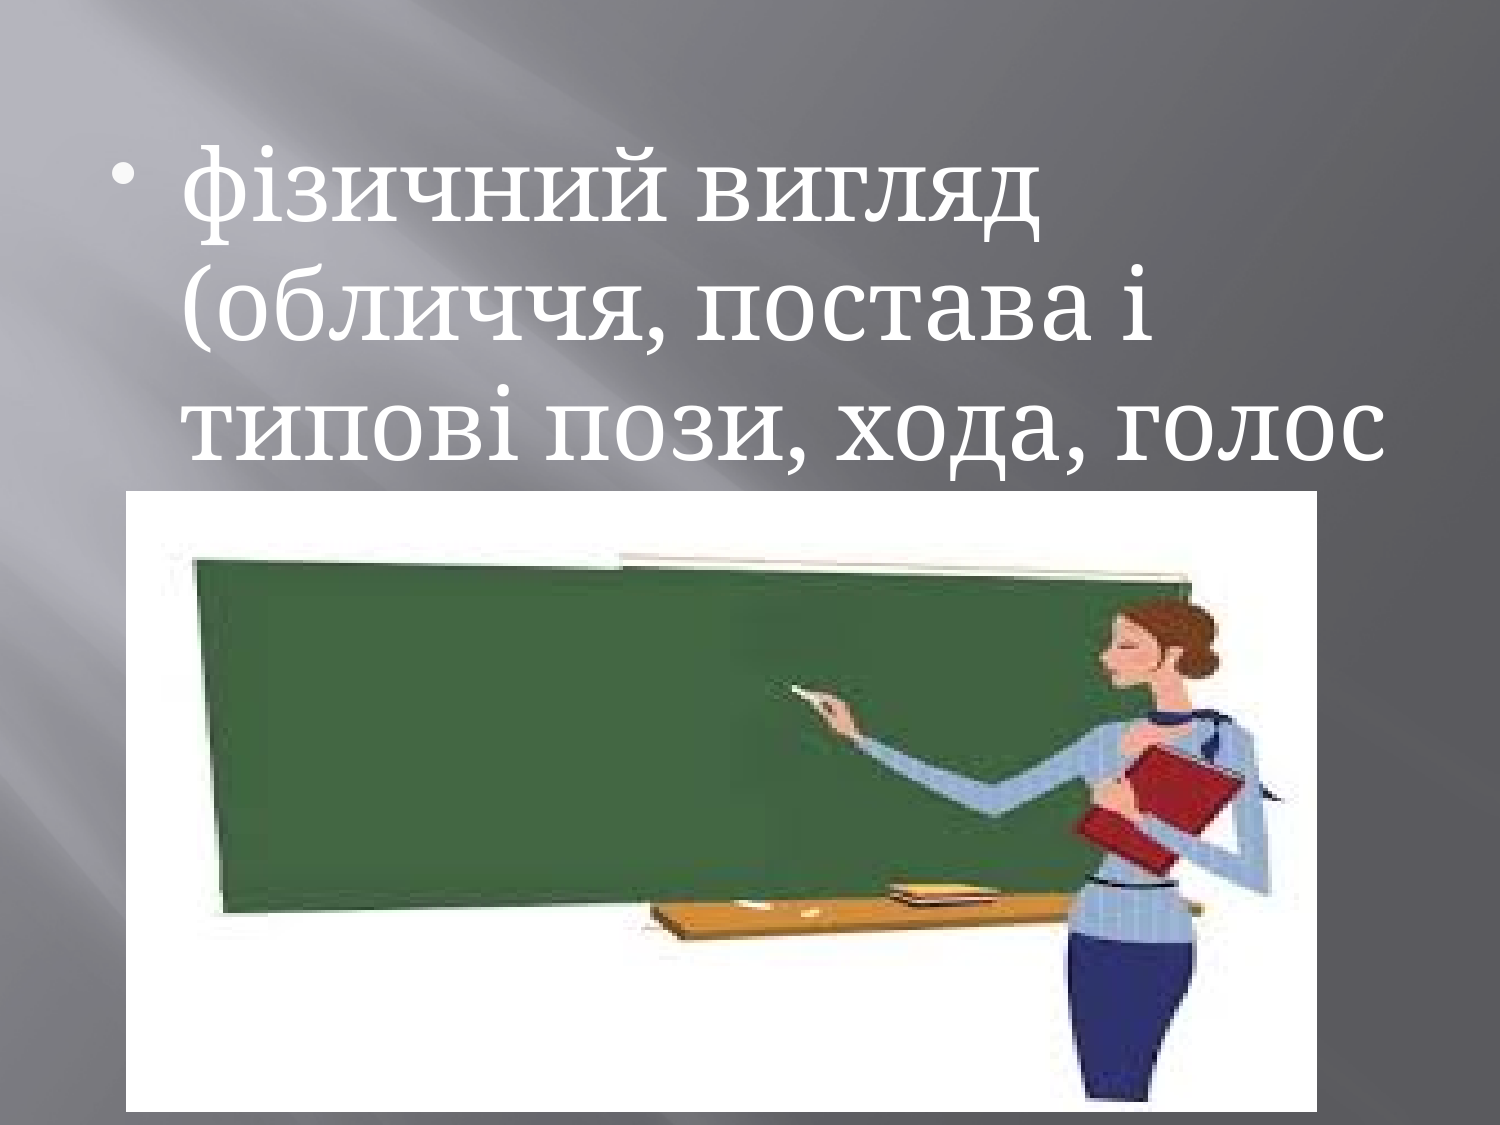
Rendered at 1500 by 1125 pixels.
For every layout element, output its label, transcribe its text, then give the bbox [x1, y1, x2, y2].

picture [125, 491, 1318, 1112]
list фізичний вигляд (обличчя, постава і типові пози, хода, голос і мовлення); [75, 113, 1425, 1005]
